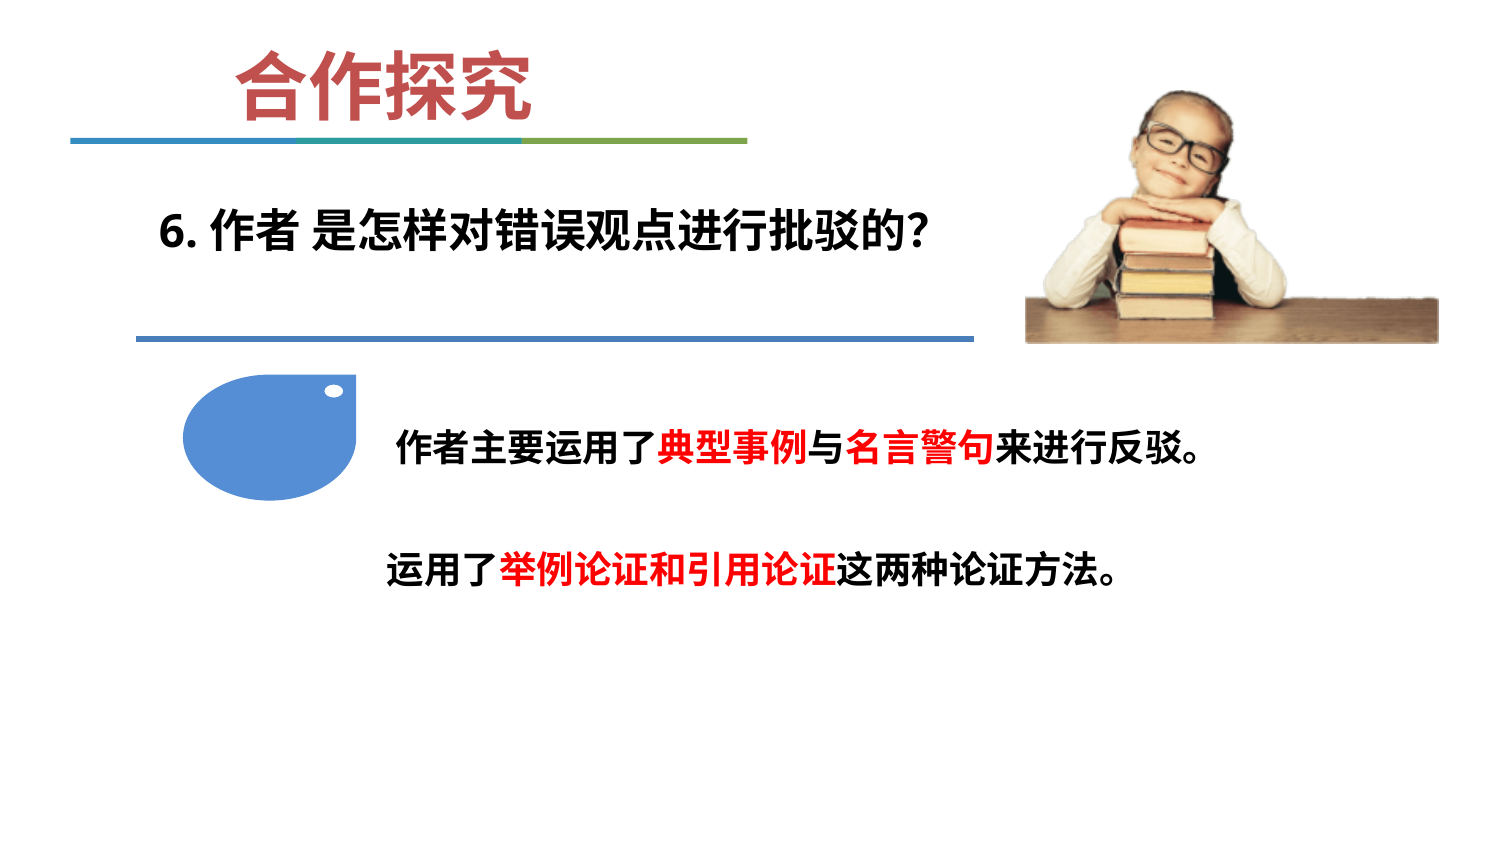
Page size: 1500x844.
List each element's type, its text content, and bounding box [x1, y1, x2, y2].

text_box [522, 137, 748, 144]
text_box [70, 137, 296, 144]
text_box 6.作者 是怎样对错误观点进行批驳的？ [100, 166, 975, 265]
text_box [296, 137, 522, 144]
text_box 合作探究 [218, 31, 612, 137]
text_box [180, 372, 359, 503]
text_box 运用了举例论证和引用论证这两种论证方法。 [372, 516, 1317, 599]
text_box 作者主要运用了典型事例与名言警句来进行反驳。 [336, 394, 1317, 477]
picture [1025, 90, 1440, 344]
